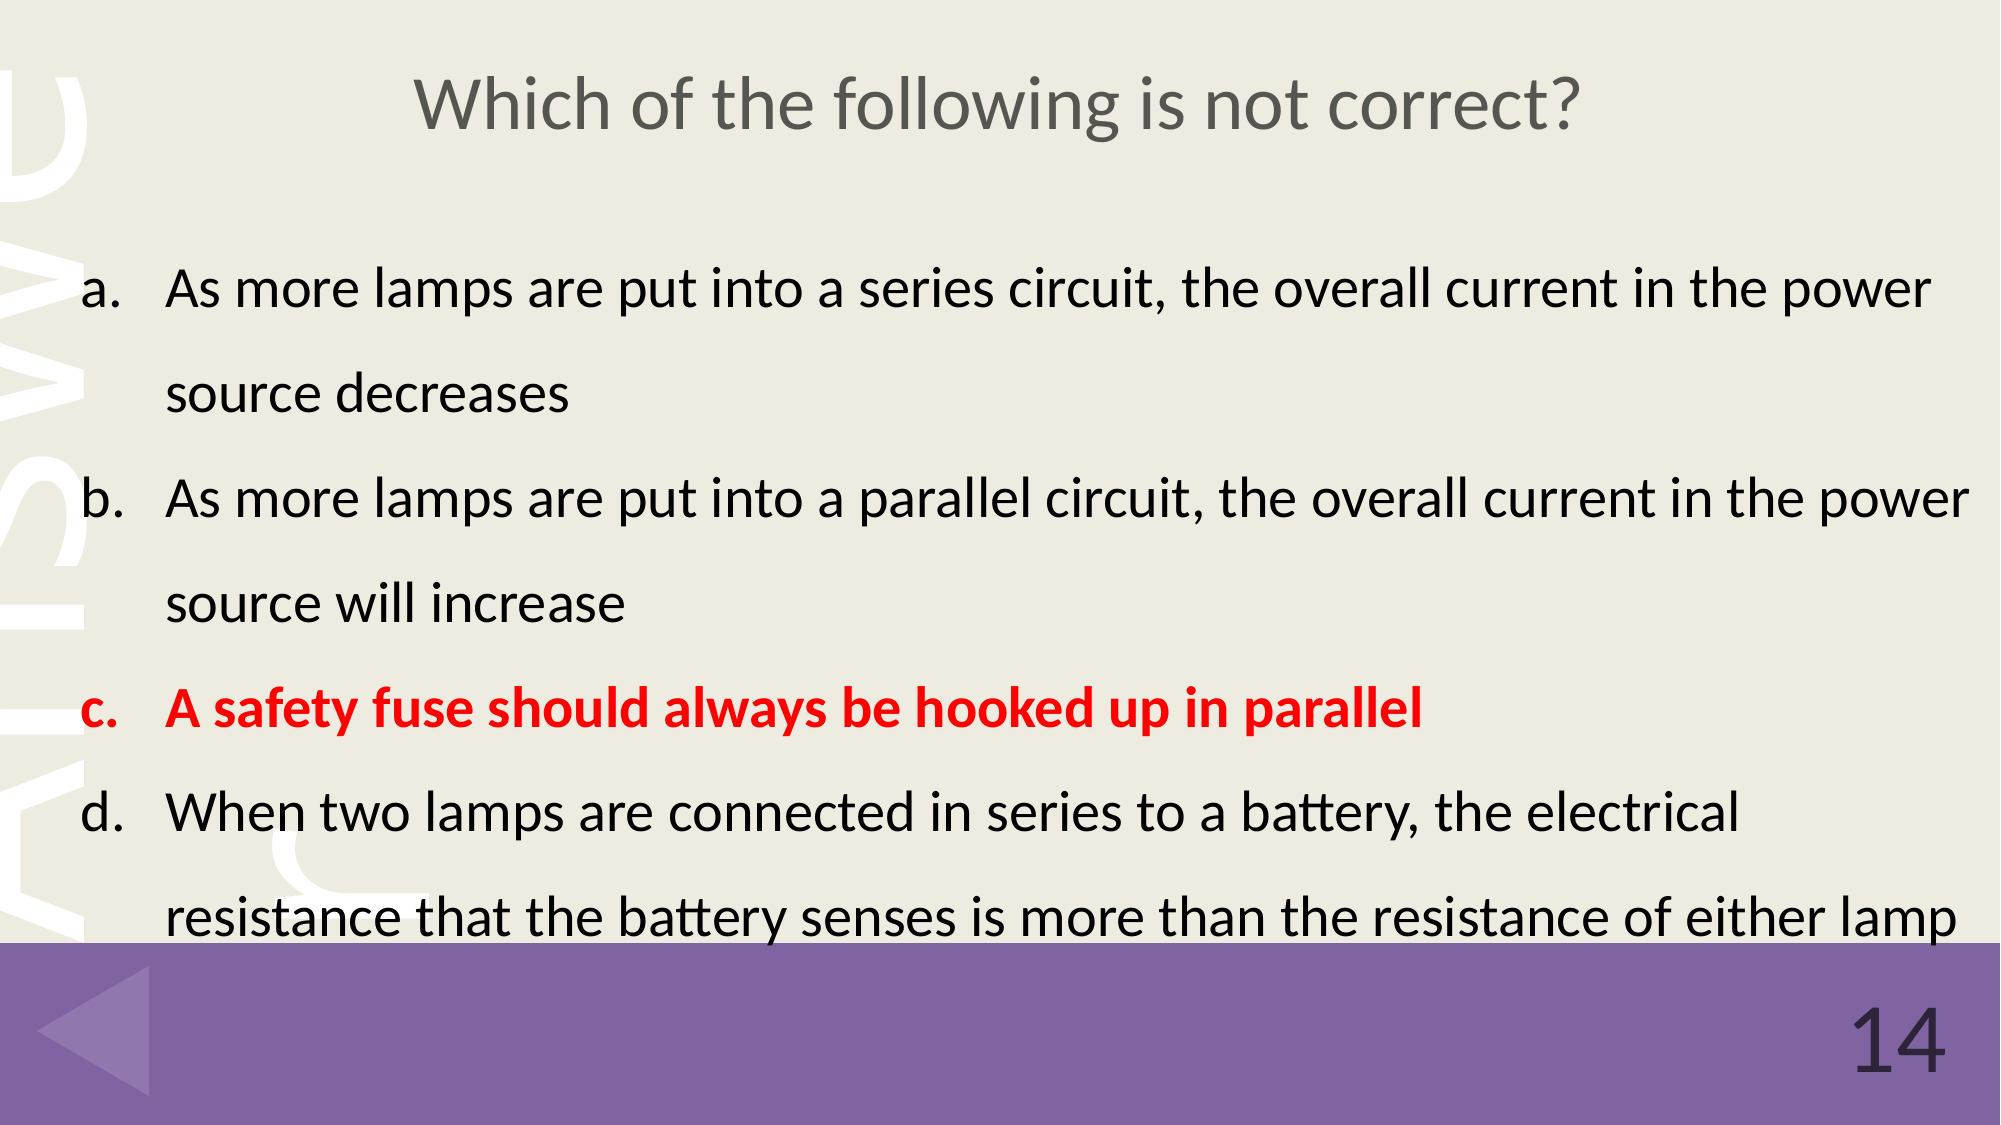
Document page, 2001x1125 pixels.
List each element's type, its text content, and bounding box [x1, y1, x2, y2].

list 14 [1494, 967, 1963, 1097]
title Which of the following is not correct? [99, 45, 1900, 154]
list As more lamps are put into a series circuit, the overall current in the power source decreases As more lamps are put into a parallel circuit, the overall current in the power source will increase A safety fuse should always be hooked up in parallel When two lamps are connected in series to a battery, the electrical resistance that the battery senses is more than the resistance of either lamp [65, 218, 2000, 944]
